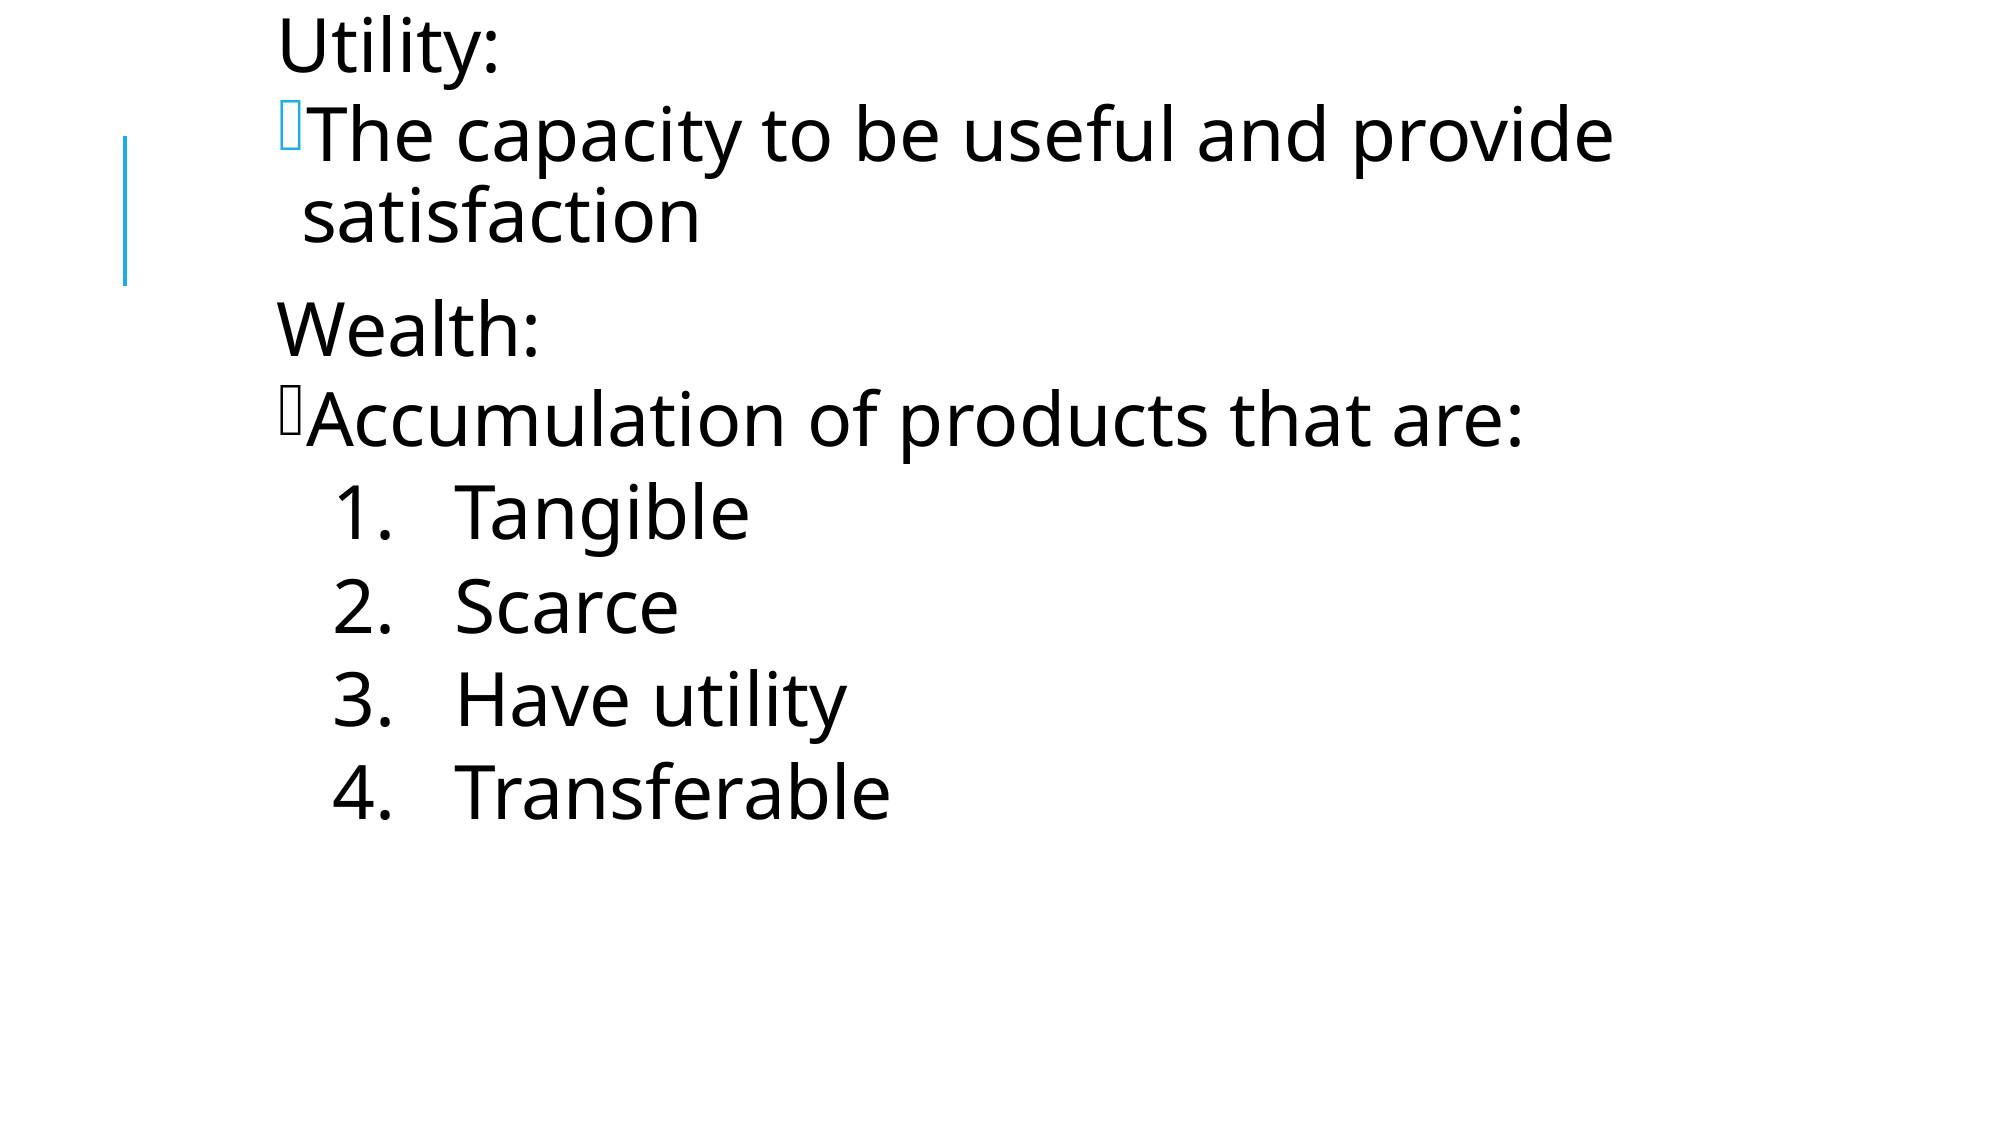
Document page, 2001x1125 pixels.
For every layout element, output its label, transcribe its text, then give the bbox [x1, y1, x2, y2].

list Utility: The capacity to be useful and provide satisfaction Wealth: Accumulation of products that are: Tangible Scarce Have utility Transferable [249, 0, 1750, 1125]
